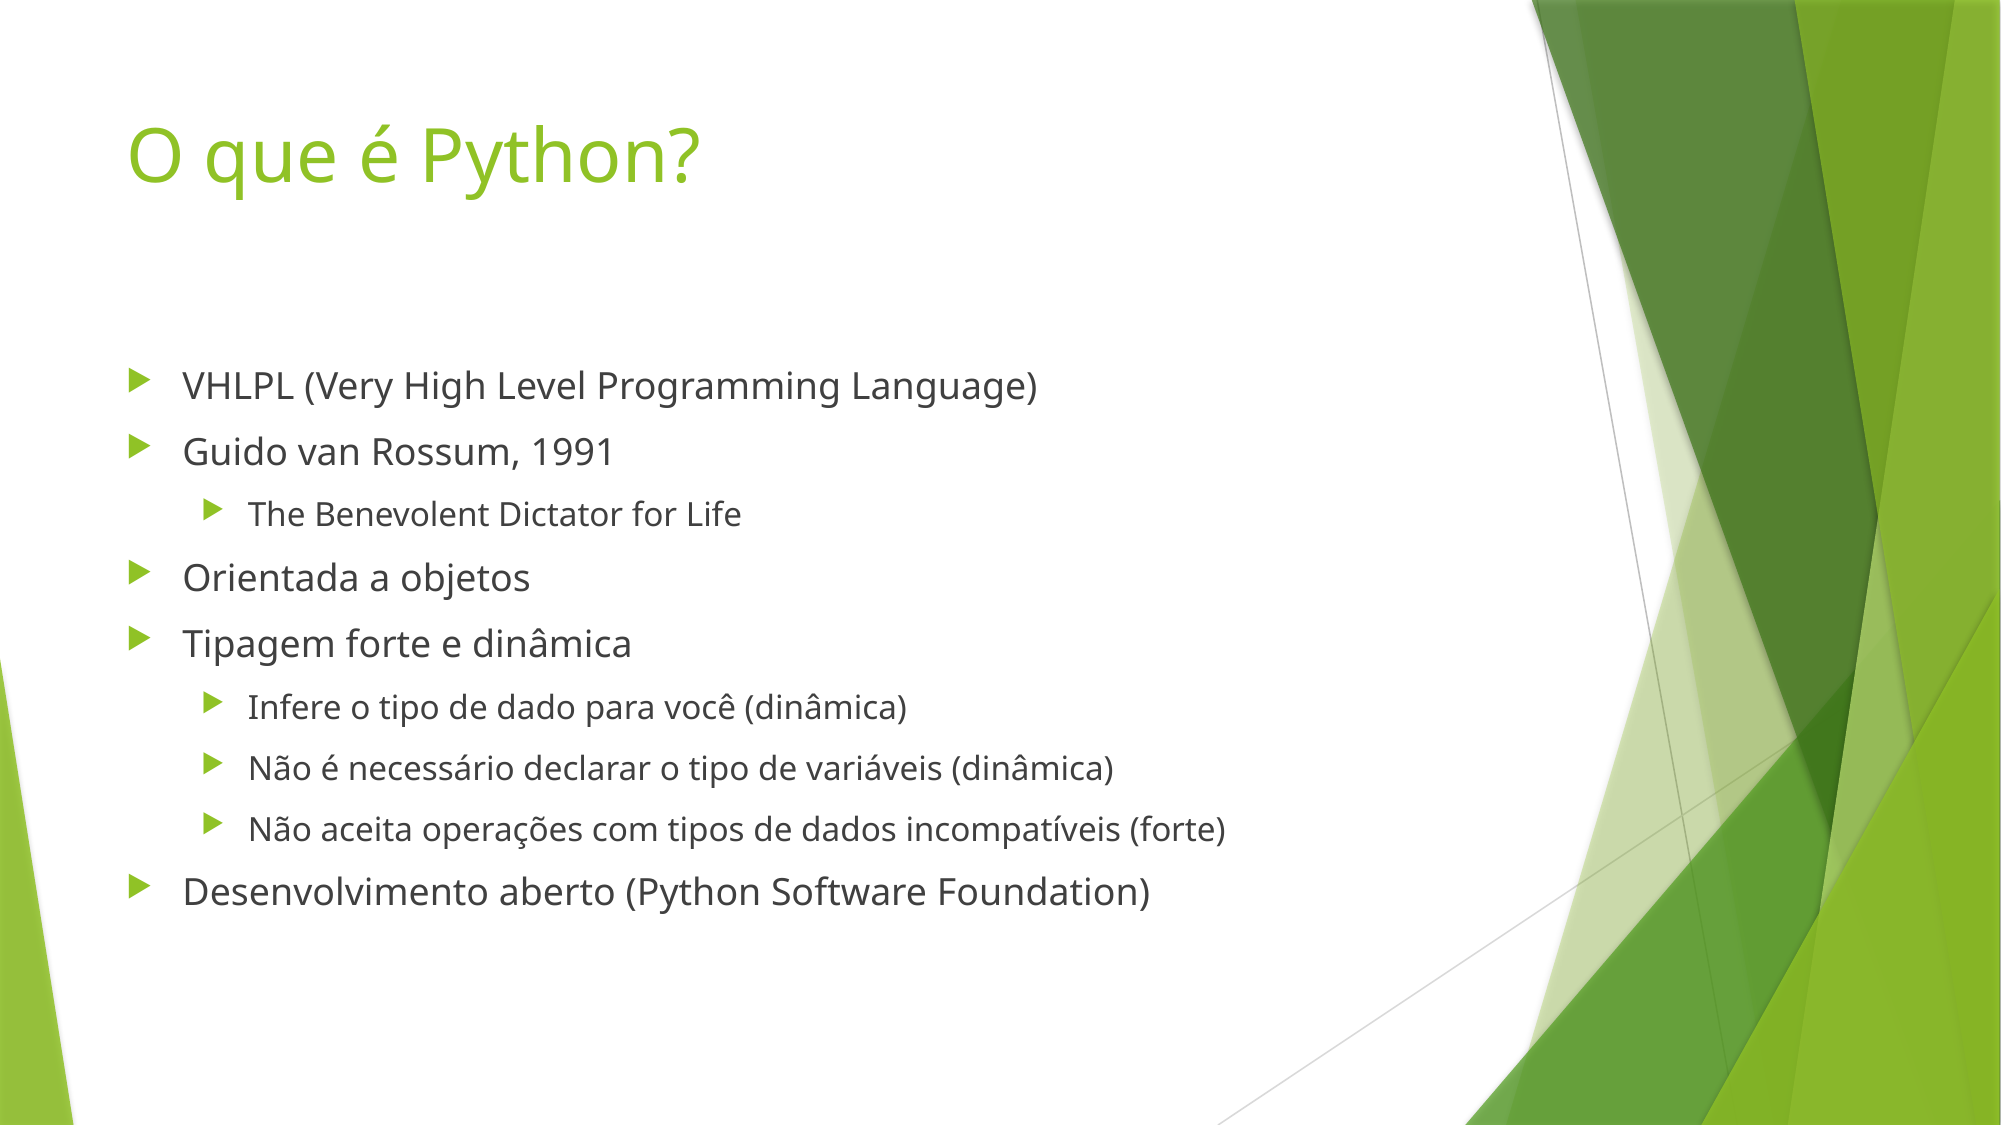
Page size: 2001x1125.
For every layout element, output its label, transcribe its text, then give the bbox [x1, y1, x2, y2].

list VHLPL (Very High Level Programming Language) Guido van Rossum, 1991 The Benevolent Dictator for Life Orientada a objetos Tipagem forte e dinâmica Infere o tipo de dado para você (dinâmica) Não é necessário declarar o tipo de variáveis (dinâmica) Não aceita operações com tipos de dados incompatíveis (forte) Desenvolvimento aberto (Python Software Foundation) [111, 354, 1522, 992]
title O que é Python? [111, 99, 1522, 317]
